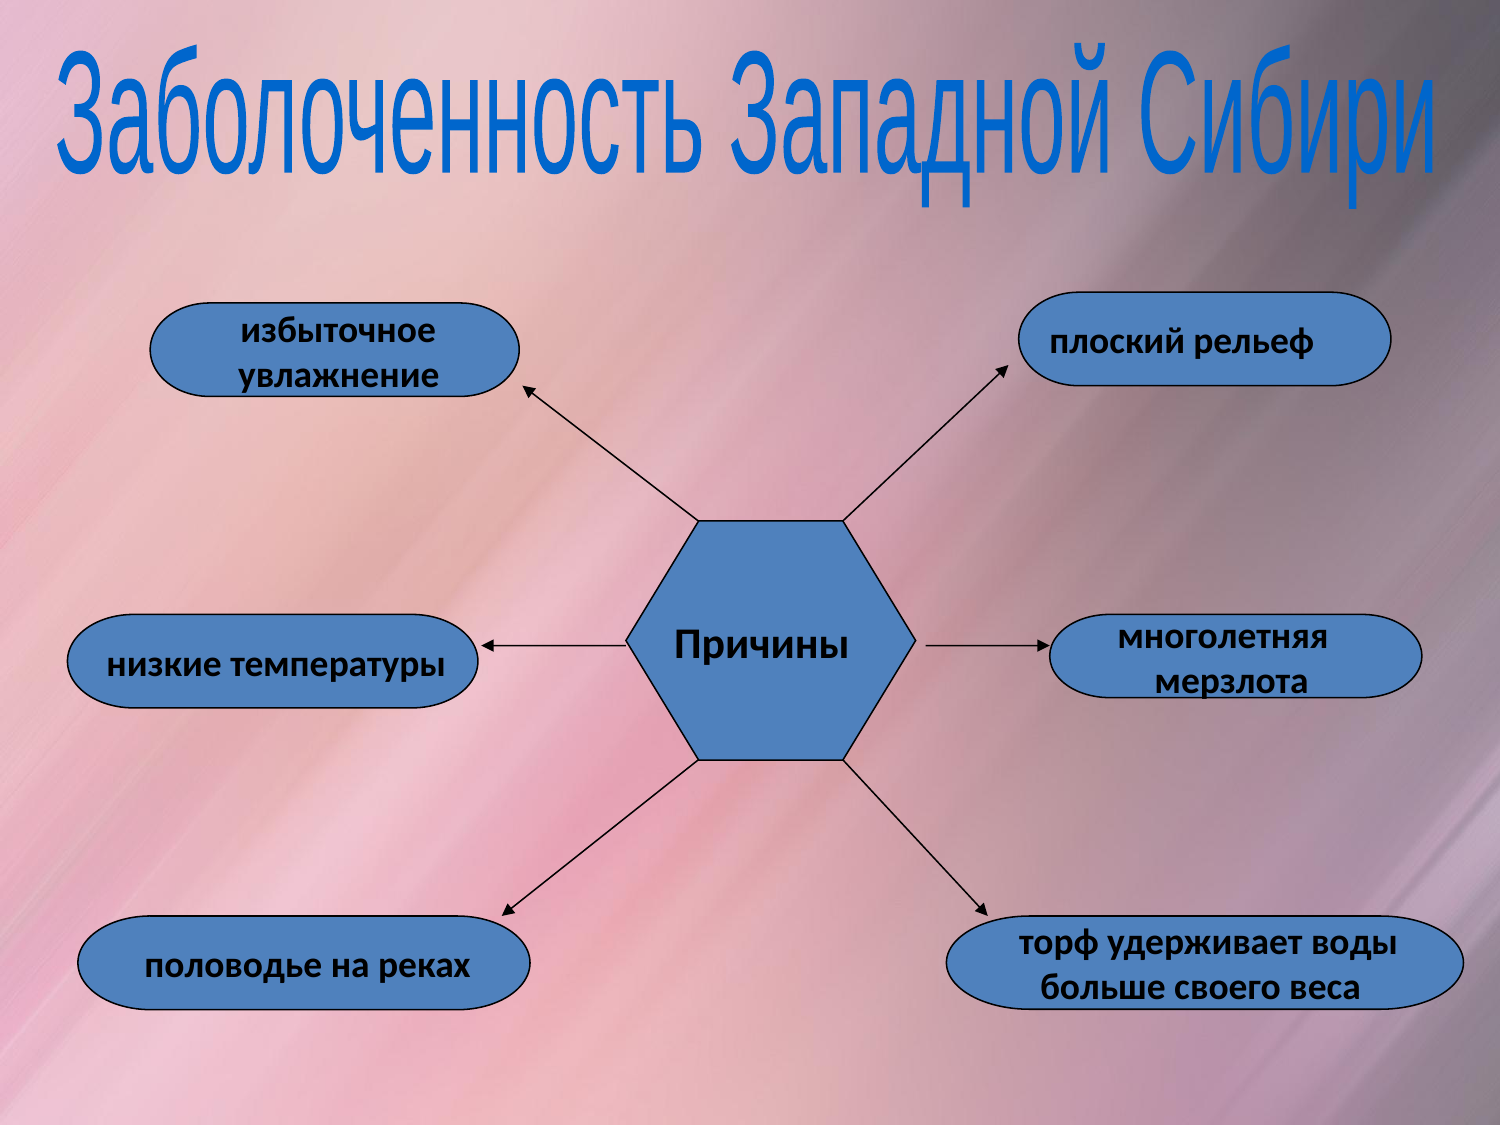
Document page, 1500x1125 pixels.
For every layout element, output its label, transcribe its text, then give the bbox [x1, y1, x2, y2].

text_box [925, 639, 1050, 652]
text_box избыточное увлажнение [150, 302, 520, 397]
text_box торф удерживает воды больше своего веса [946, 916, 1464, 1010]
text_box половодье на реках [77, 915, 531, 1010]
text_box [481, 639, 626, 652]
picture [0, 0, 1500, 1125]
text_box [842, 759, 988, 916]
text_box низкие температуры [67, 614, 478, 708]
text_box [522, 385, 699, 521]
text_box Причины [625, 520, 916, 761]
text_box [501, 759, 699, 916]
text_box многолетняя мерзлота [1049, 604, 1422, 708]
text_box [842, 365, 1009, 521]
text_box плоский рельеф [1018, 292, 1391, 386]
